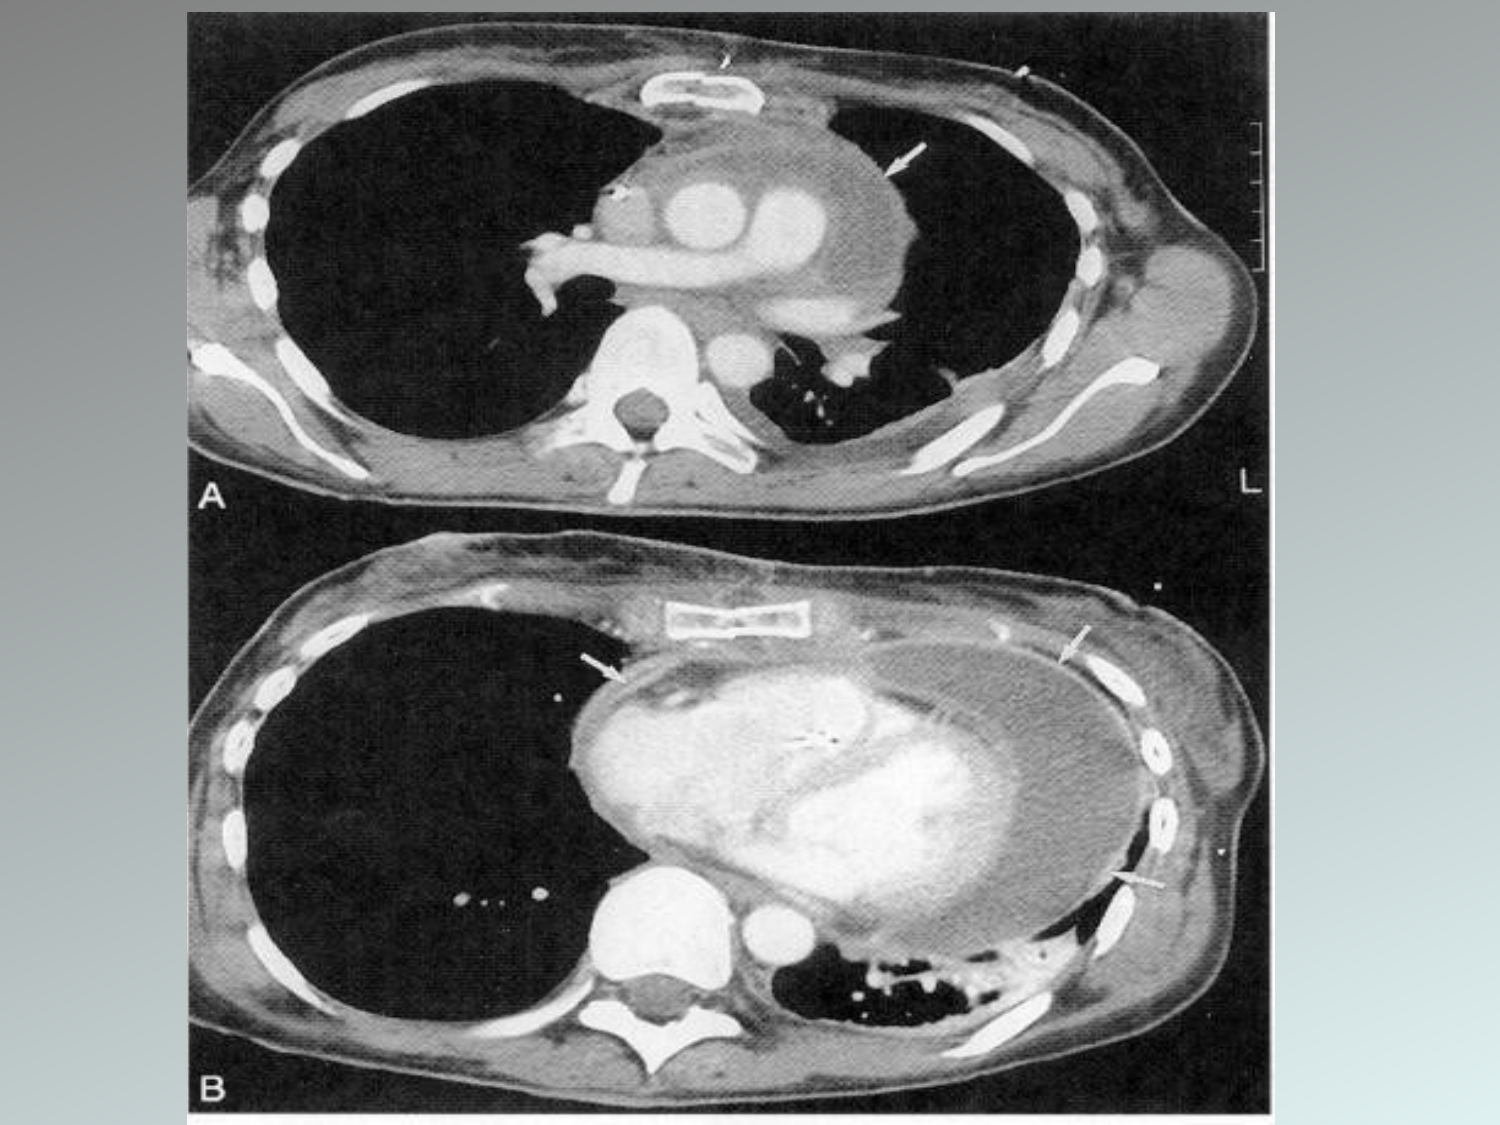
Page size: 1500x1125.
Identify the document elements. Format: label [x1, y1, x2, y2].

picture [187, 12, 1276, 1125]
